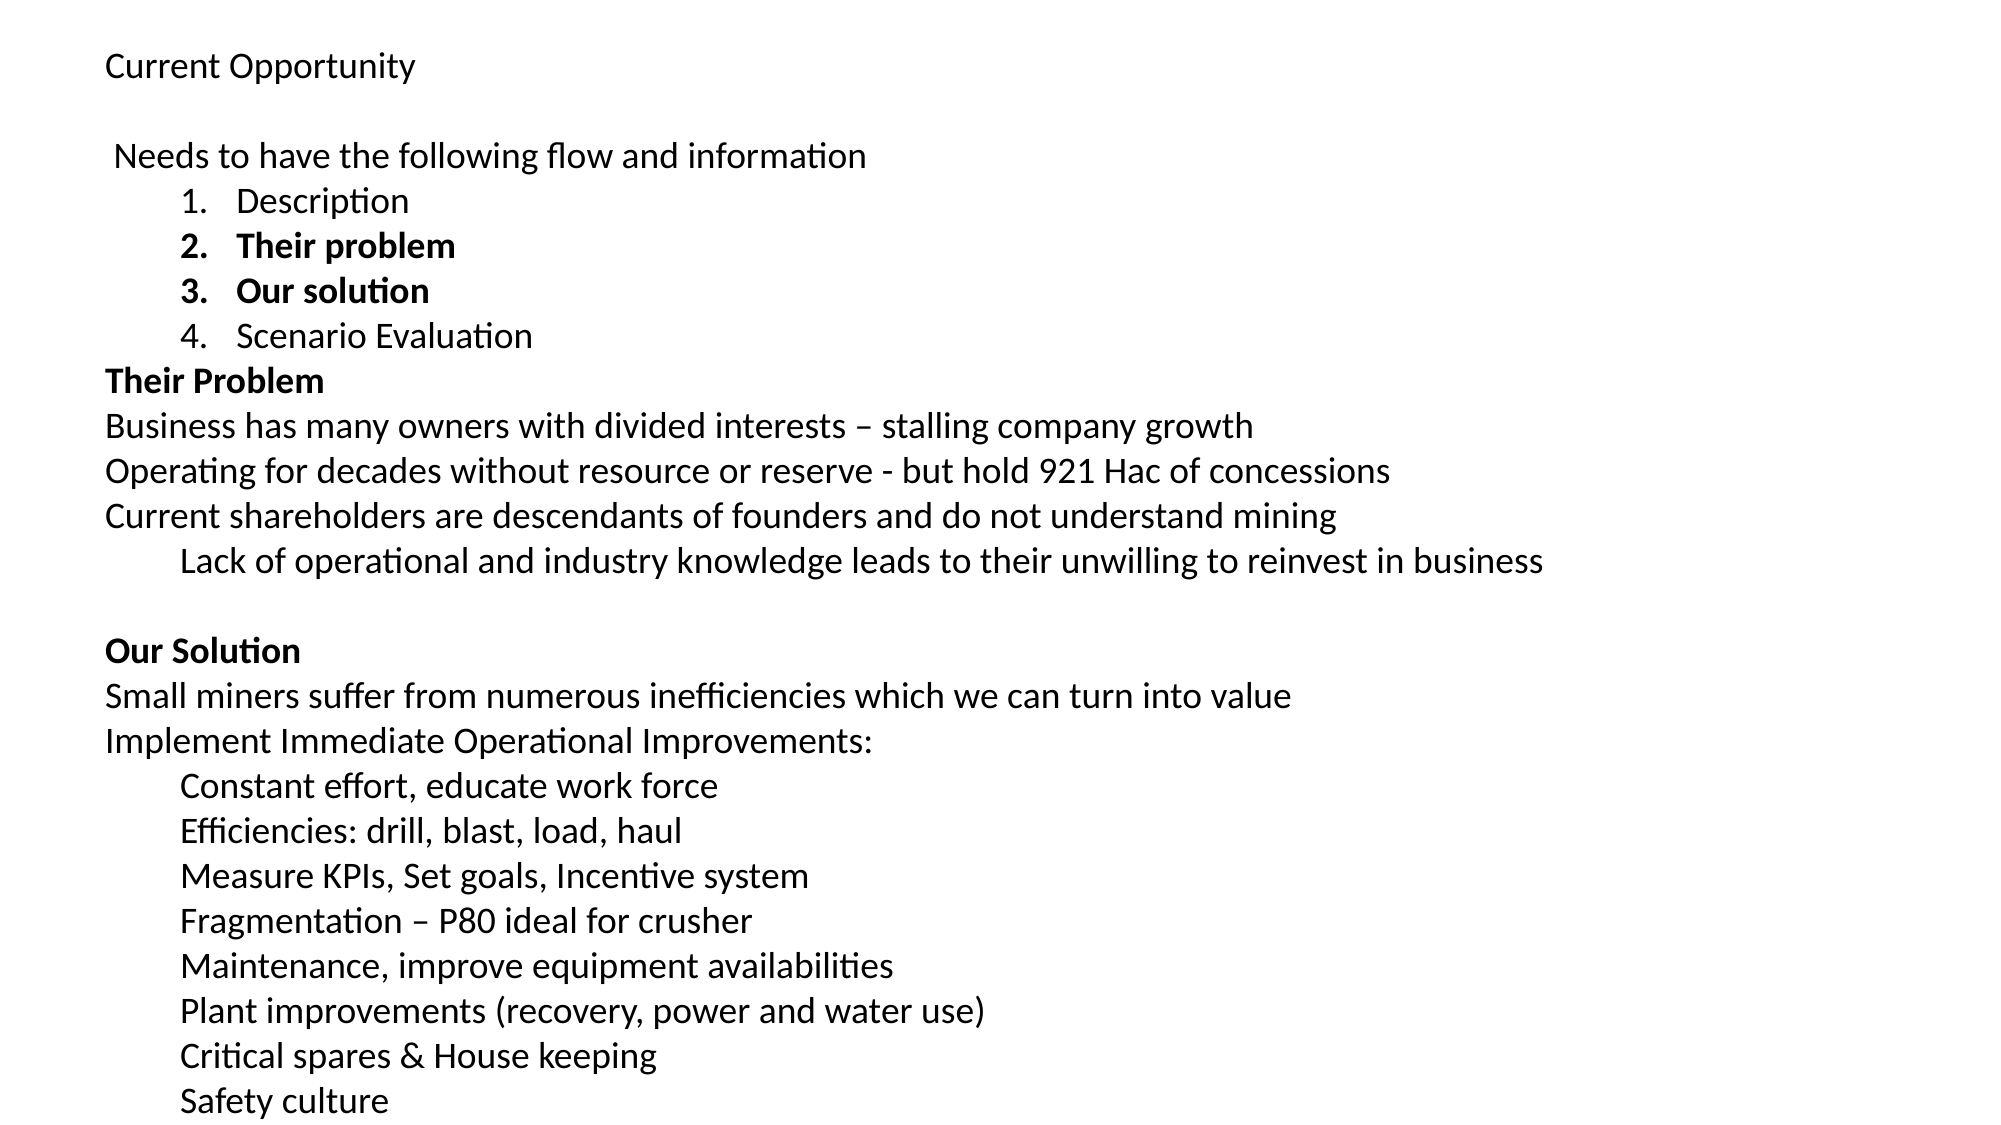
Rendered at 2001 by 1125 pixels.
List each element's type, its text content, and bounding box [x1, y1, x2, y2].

text_box Current Opportunity Needs to have the following flow and information Description Their problem Our solution Scenario Evaluation Their Problem Business has many owners with divided interests – stalling company growth Operating for decades without resource or reserve - but hold 921 Hac of concessions Current shareholders are descendants of founders and do not understand mining Lack of operational and industry knowledge leads to their unwilling to reinvest in business Our Solution Small miners suffer from numerous inefficiencies which we can turn into value Implement Immediate Operational Improvements: Constant effort, educate work force Efficiencies: drill, blast, load, haul Measure KPIs, Set goals, Incentive system Fragmentation – P80 ideal for crusher Maintenance, improve equipment availabilities Plant improvements (recovery, power and water use) Critical spares & House keeping Safety culture Exploration on the 921 Hacs of concessions Complete our virtuous mining cycle [90, 33, 1672, 1125]
